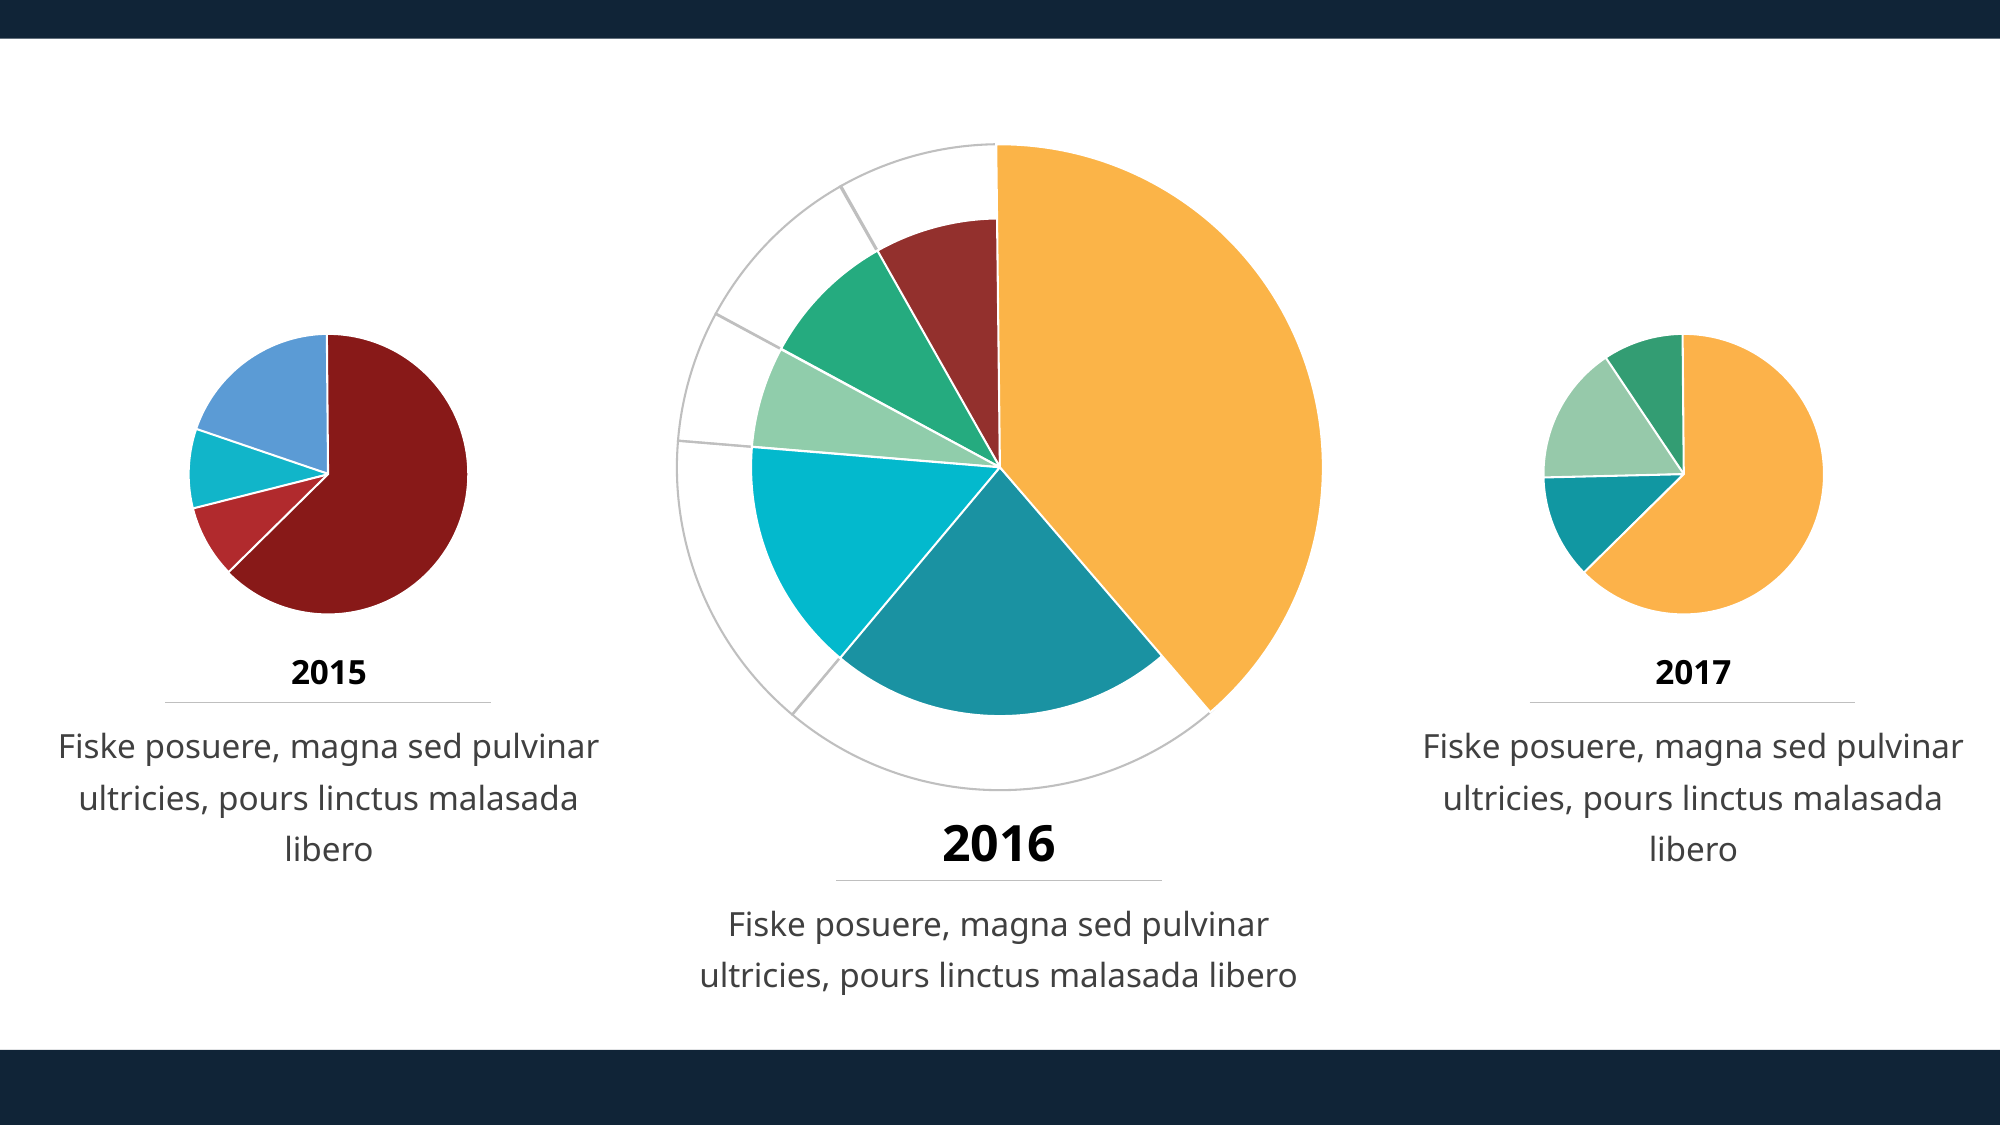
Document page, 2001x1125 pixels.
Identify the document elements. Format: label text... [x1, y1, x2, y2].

text_box [1582, 332, 1826, 616]
text_box [226, 332, 470, 616]
text_box 2016 [907, 804, 1091, 880]
text_box [1542, 356, 1682, 476]
text_box [838, 143, 995, 250]
text_box [0, 1049, 2000, 1125]
text_box [750, 445, 998, 658]
text_box [878, 217, 998, 460]
text_box [195, 332, 326, 471]
text_box Fiske posuere, magna sed pulvinar ultricies, pours linctus malasada libero [32, 705, 626, 876]
text_box [780, 249, 998, 464]
text_box [676, 314, 779, 448]
text_box [792, 659, 1210, 792]
text_box [675, 442, 840, 716]
text_box [714, 186, 874, 349]
text_box 2015 [257, 643, 401, 699]
text_box [995, 143, 1324, 714]
text_box [1542, 473, 1682, 573]
text_box [838, 467, 1162, 718]
text_box [751, 347, 998, 466]
text_box [191, 473, 326, 572]
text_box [1397, 643, 1990, 826]
text_box Fiske posuere, magna sed pulvinar ultricies, pours linctus malasada libero [670, 883, 1328, 1002]
text_box [1606, 332, 1682, 468]
text_box [0, 0, 2000, 40]
text_box [187, 427, 327, 507]
